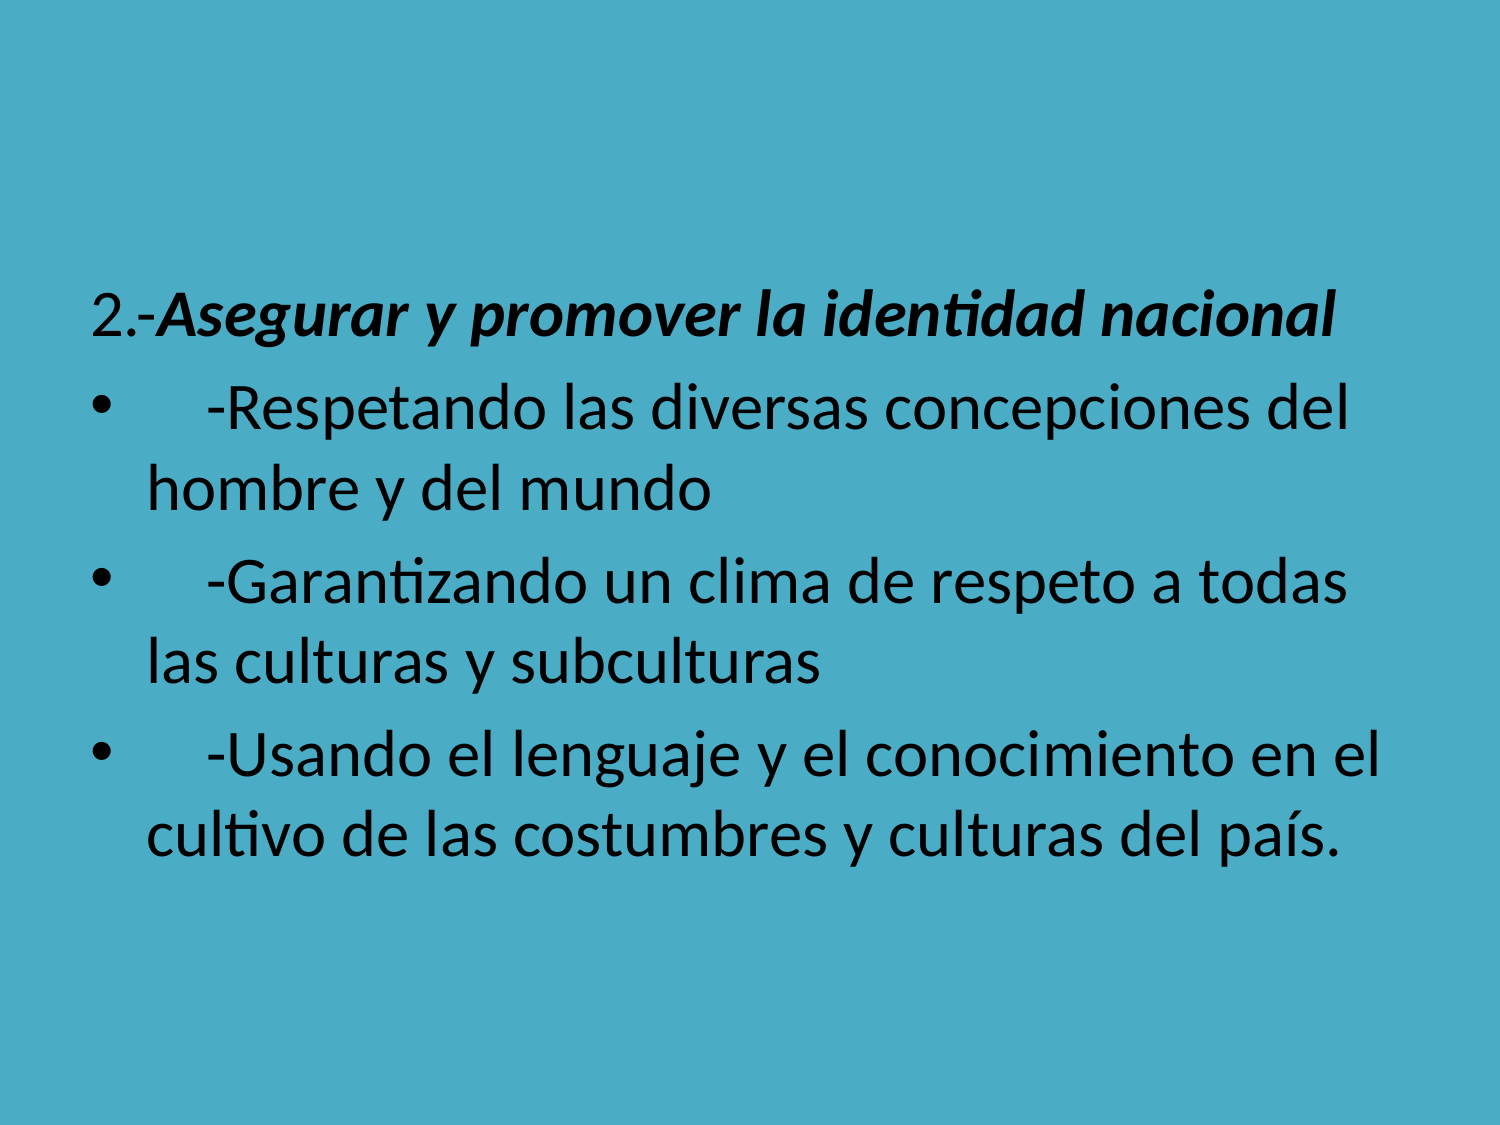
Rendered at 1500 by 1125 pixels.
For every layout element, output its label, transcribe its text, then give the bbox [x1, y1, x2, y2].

list 2.-Asegurar y promover la identidad nacional -Respetando las diversas concepciones del hombre y del mundo -Garantizando un clima de respeto a todas las culturas y subculturas -Usando el lenguaje y el conocimiento en el cultivo de las costumbres y culturas del país. [75, 262, 1425, 1005]
